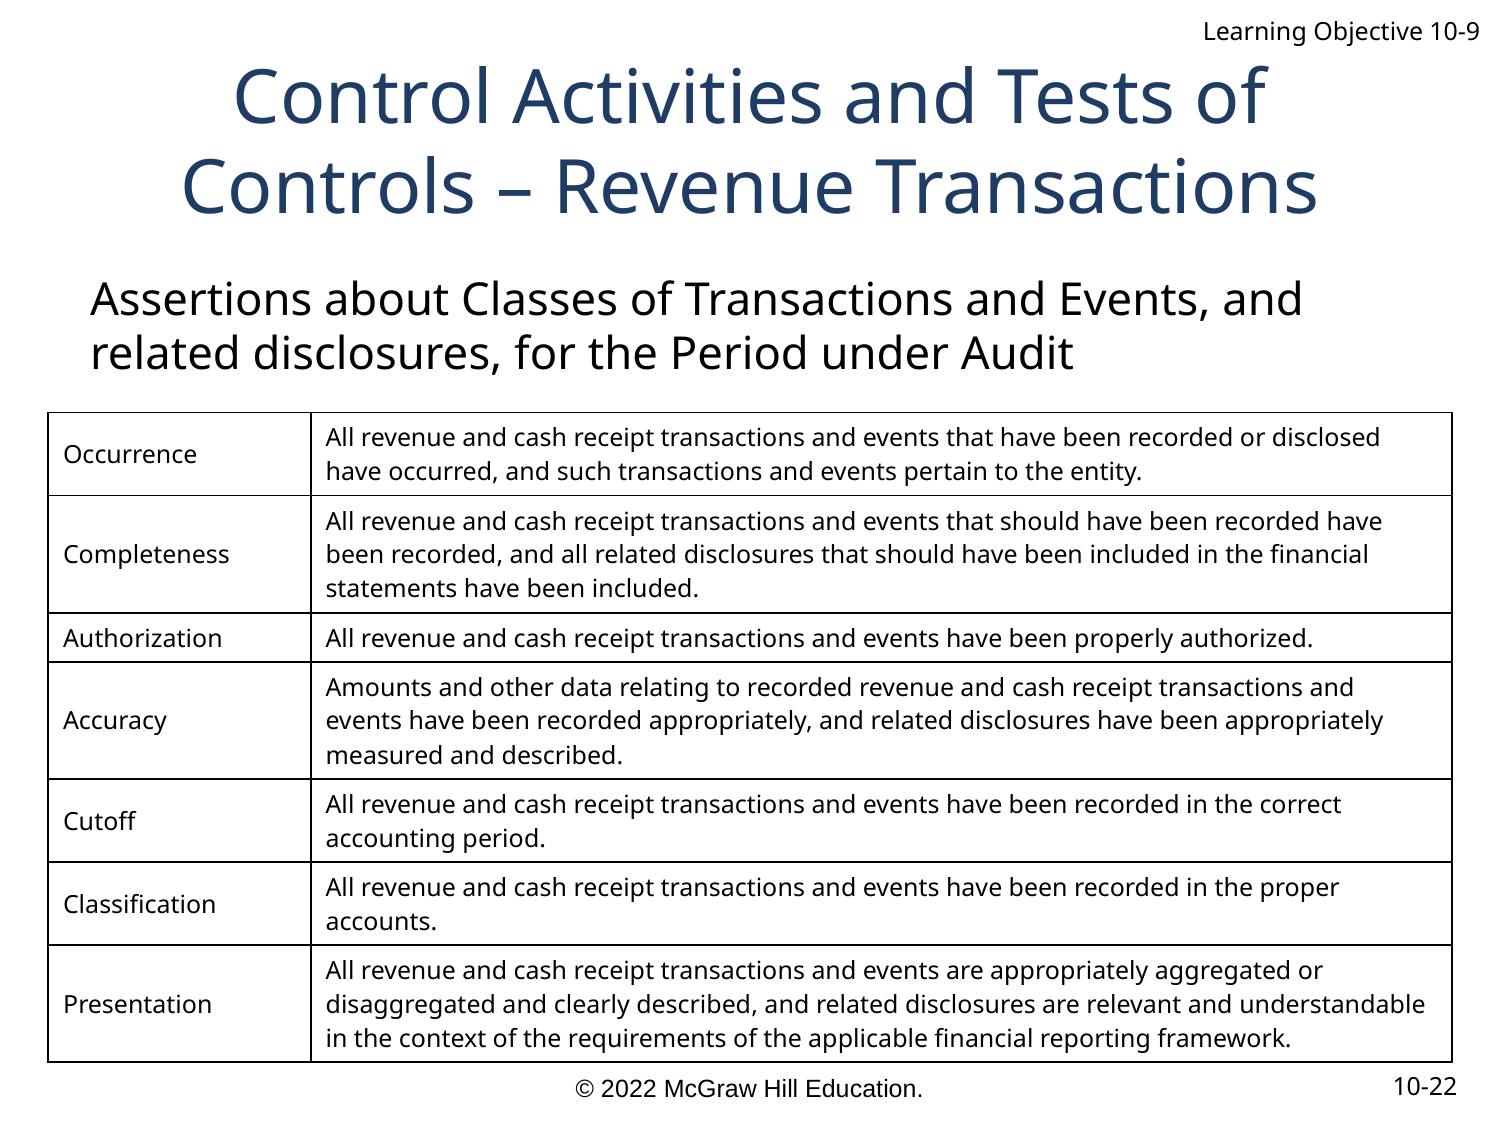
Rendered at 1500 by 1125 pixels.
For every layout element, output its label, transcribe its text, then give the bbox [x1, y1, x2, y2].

table_cell All revenue and cash receipt transactions and events that should have been recorded have been recorded, and all related disclosures that should have been included in the financial statements have been included. [312, 496, 1451, 612]
table_cell All revenue and cash receipt transactions and events are appropriately aggregated or disaggregated and clearly described, and related disclosures are relevant and understandable in the context of the requirements of the applicable financial reporting framework. [312, 946, 1451, 1061]
title Control Activities and Tests of Controls – Revenue Transactions [75, 45, 1425, 233]
table_cell Amounts and other data relating to recorded revenue and cash receipt transactions and events have been recorded appropriately, and related disclosures have been appropriately measured and described. [312, 663, 1451, 778]
table_cell Cutoff [49, 780, 310, 861]
table_cell Presentation [49, 946, 310, 1061]
table_header All revenue and cash receipt transactions and events that have been recorded or disclosed have occurred, and such transactions and events pertain to the entity. [312, 413, 1451, 495]
table_cell Accuracy [49, 663, 310, 778]
table_cell Classification [49, 863, 310, 944]
table_header Occurrence [49, 413, 310, 495]
table_cell All revenue and cash receipt transactions and events have been recorded in the proper accounts. [312, 863, 1451, 944]
list Learning Objective 10-9 [908, 1, 1496, 60]
table_cell All revenue and cash receipt transactions and events have been recorded in the correct accounting period. [312, 780, 1451, 861]
table_cell All revenue and cash receipt transactions and events have been properly authorized. [312, 614, 1451, 661]
list Assertions about Classes of Transactions and Events, and related disclosures, for the Period under Audit [75, 262, 1425, 388]
table_cell Completeness [49, 496, 310, 612]
table_cell Authorization [49, 614, 310, 661]
